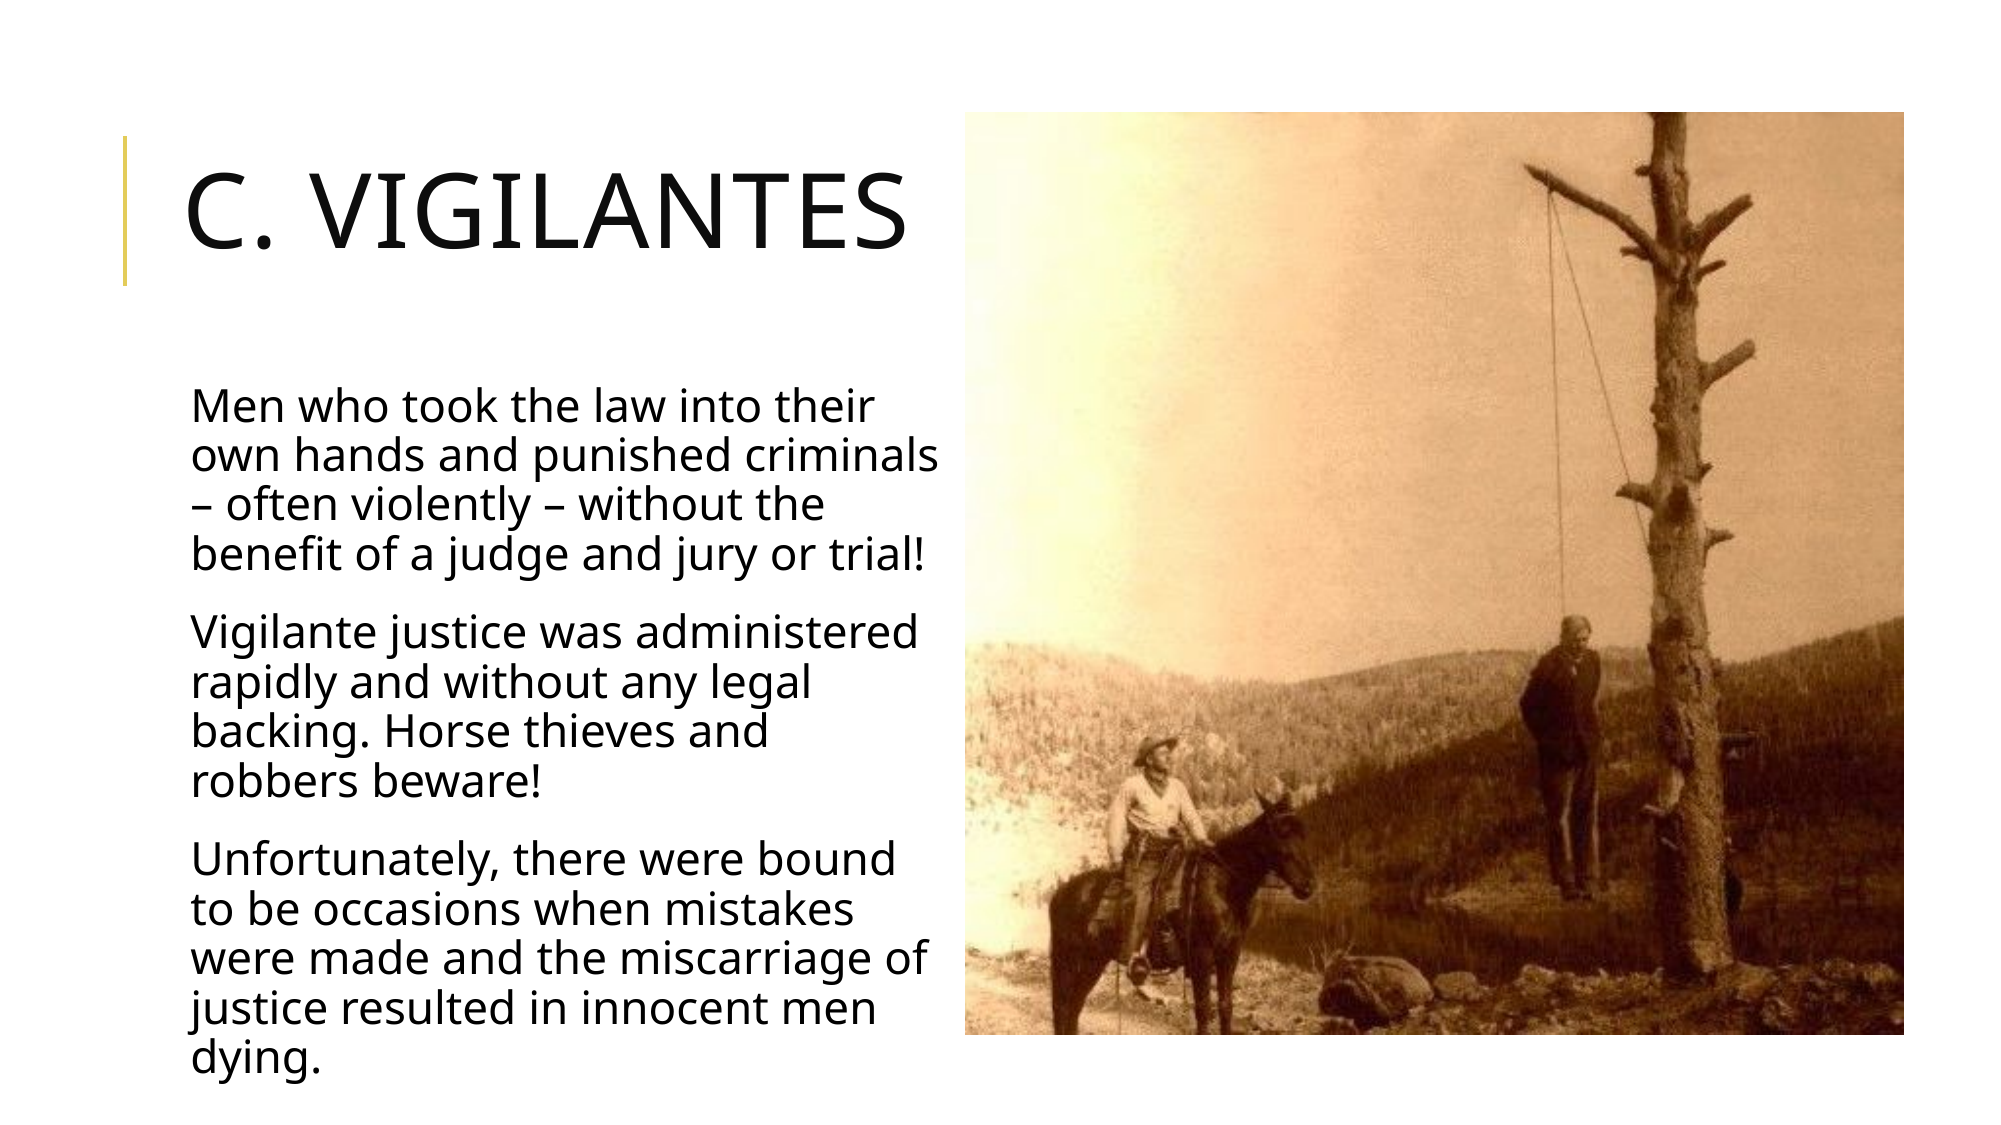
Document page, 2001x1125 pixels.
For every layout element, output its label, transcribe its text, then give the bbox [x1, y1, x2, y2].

list Men who took the law into their own hands and punished criminals – often violently – without the benefit of a judge and jury or trial! Vigilante justice was administered rapidly and without any legal backing. Horse thieves and robbers beware! Unfortunately, there were bound to be occasions when mistakes were made and the miscarriage of justice resulted in innocent men dying. [168, 375, 948, 1035]
title C. Vigilantes [168, 96, 1763, 342]
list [964, 111, 1904, 1036]
